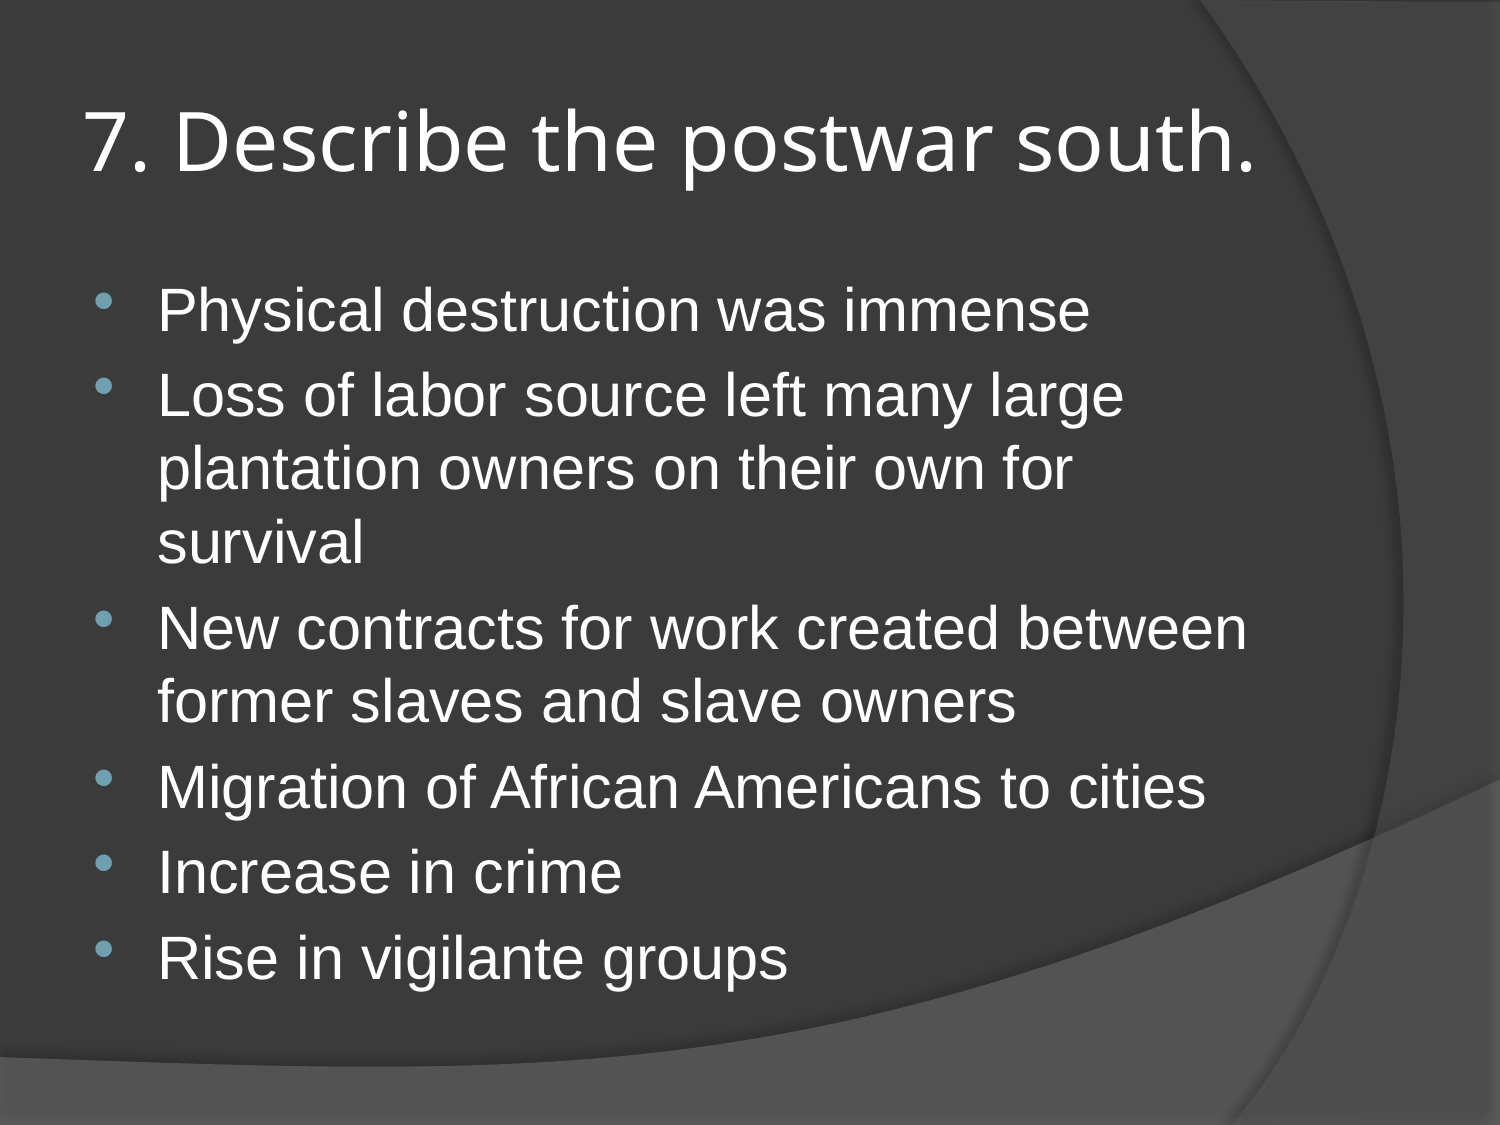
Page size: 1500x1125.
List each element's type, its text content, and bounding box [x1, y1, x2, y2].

list Physical destruction was immense Loss of labor source left many large plantation owners on their own for survival New contracts for work created between former slaves and slave owners Migration of African Americans to cities Increase in crime Rise in vigilante groups [75, 262, 1300, 1005]
title 7. Describe the postwar south. [75, 45, 1300, 233]
